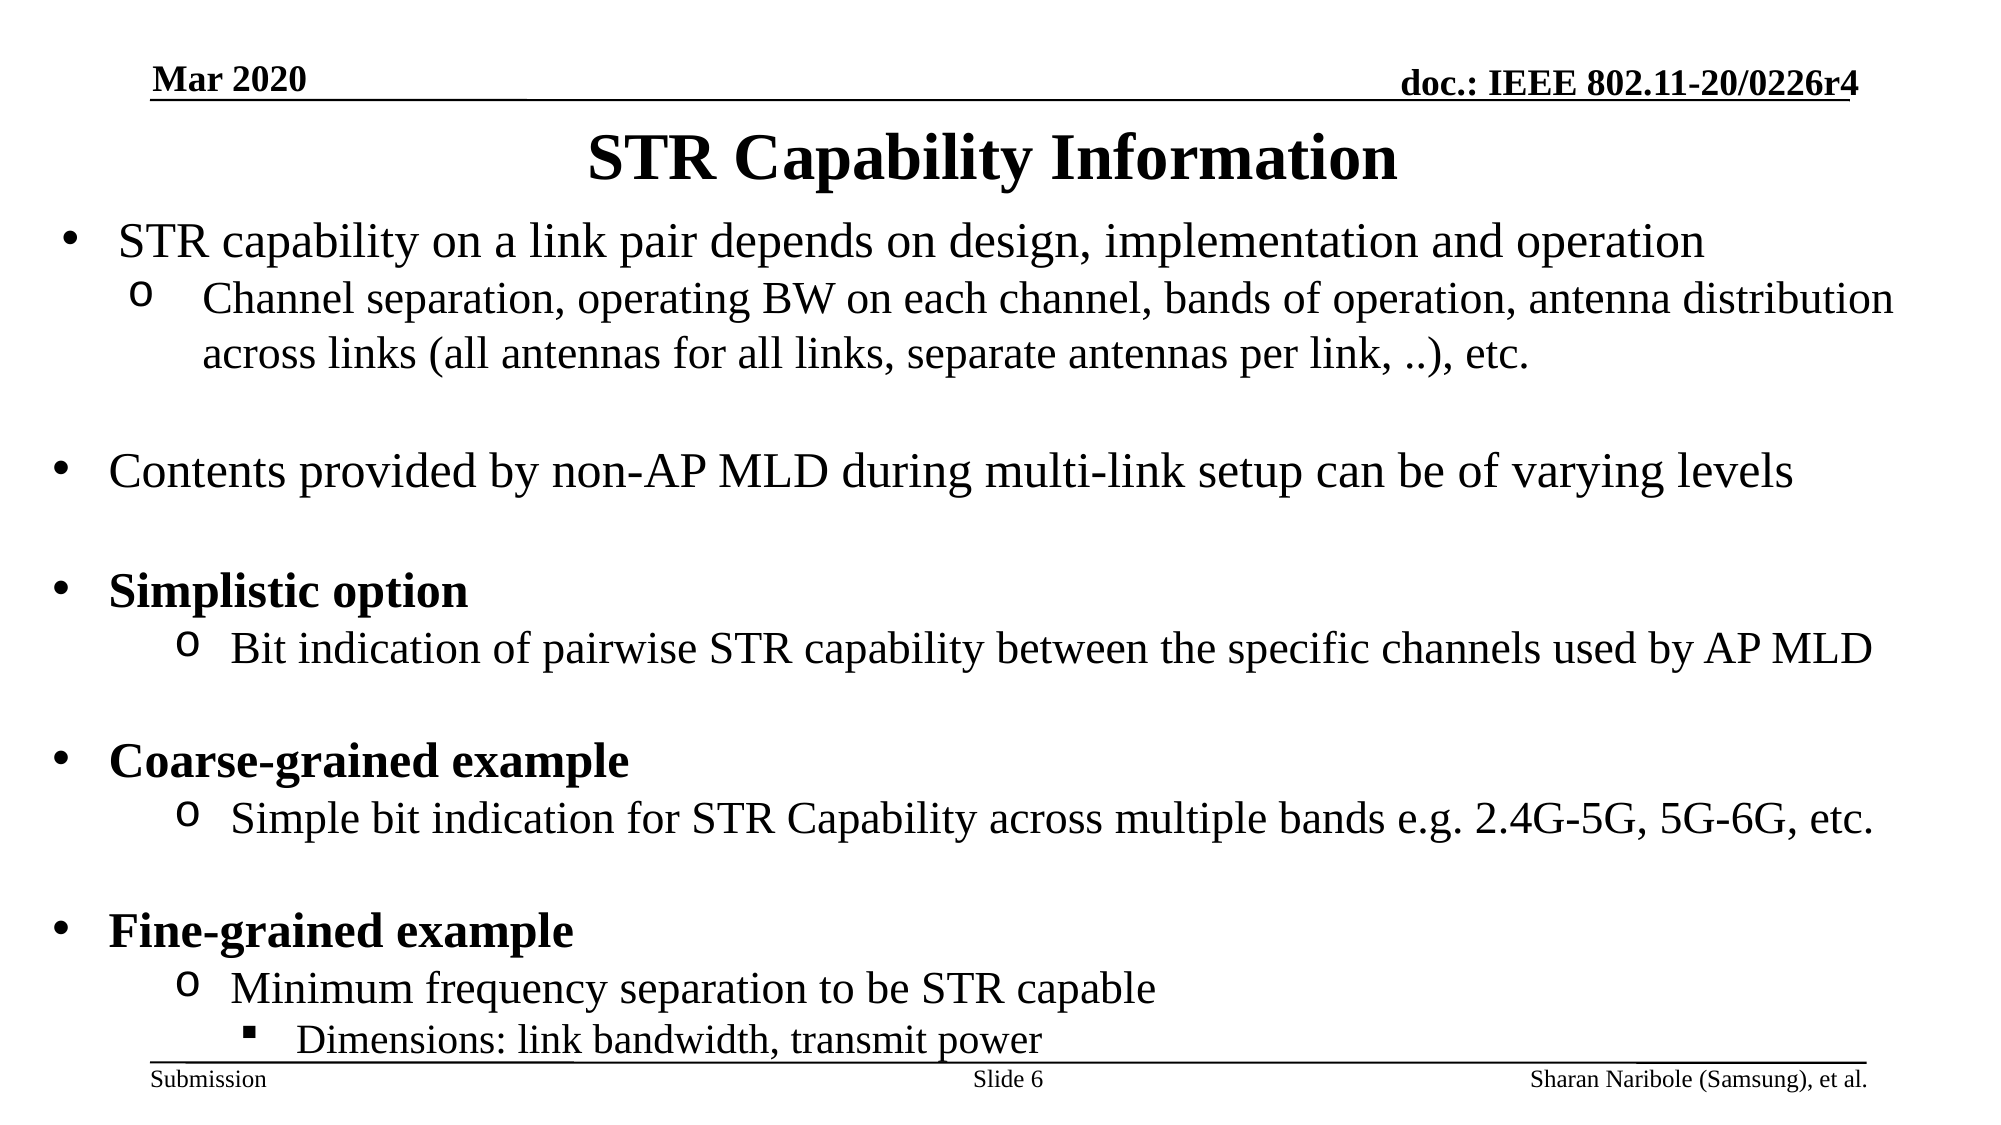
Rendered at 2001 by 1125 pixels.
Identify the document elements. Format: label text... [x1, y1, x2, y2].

title STR Capability Information [143, 65, 1844, 199]
text_box STR capability on a link pair depends on design, implementation and operation Channel separation, operating BW on each channel, bands of operation, antenna distribution across links (all antennas for all links, separate antennas per link, ..), etc. Contents provided by non-AP MLD during multi-link setup can be of varying levels Simplistic option Bit indication of pairwise STR capability between the specific channels used by AP MLD Coarse-grained example Simple bit indication for STR Capability across multiple bands e.g. 2.4G-5G, 5G-6G, etc. Fine-grained example Minimum frequency separation to be STR capable Dimensions: link bandwidth, transmit power [37, 199, 1950, 1125]
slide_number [152, 54, 563, 100]
